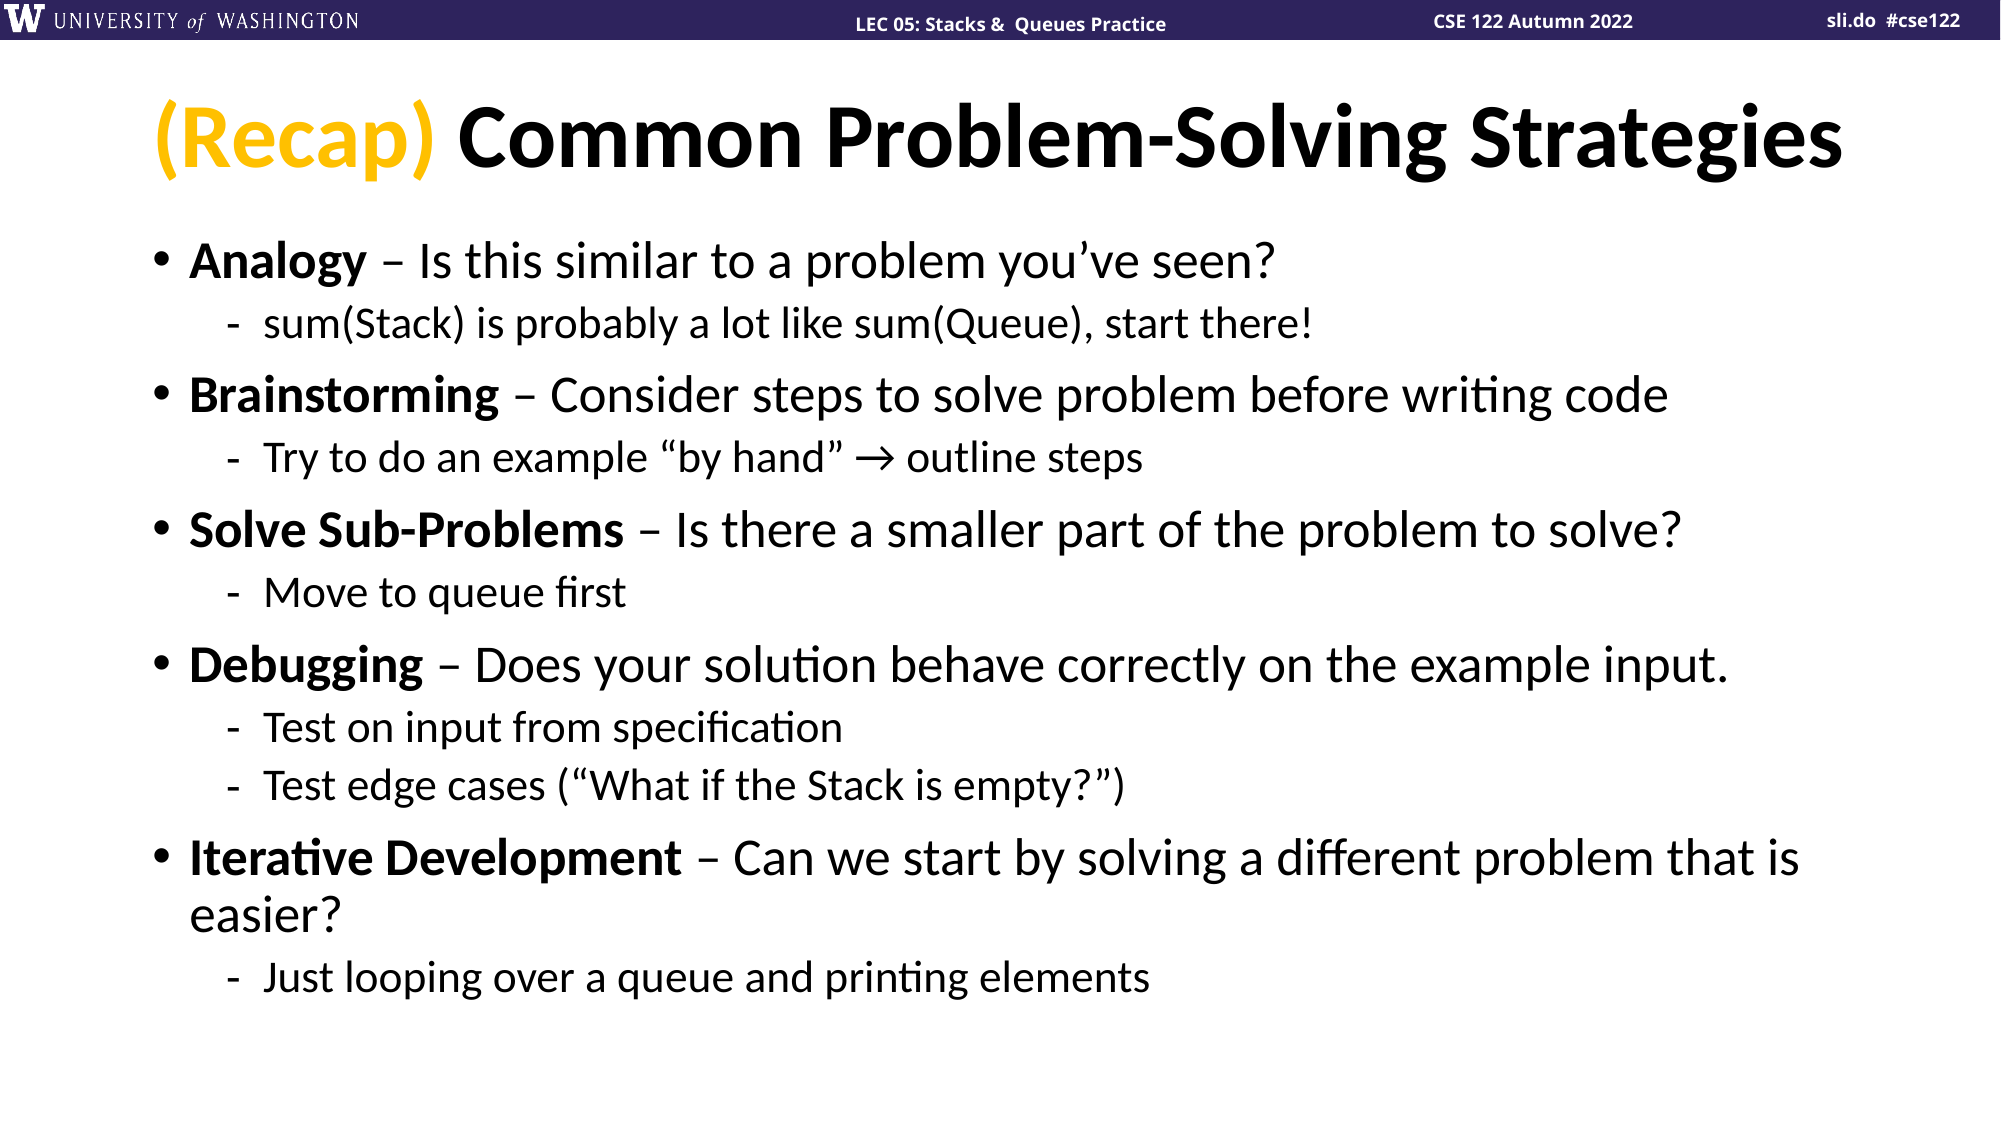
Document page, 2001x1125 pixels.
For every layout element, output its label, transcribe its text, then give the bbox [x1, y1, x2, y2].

title (Recap) Common Problem-Solving Strategies [137, 74, 1863, 200]
list Analogy – Is this similar to a problem you’ve seen? sum(Stack) is probably a lot like sum(Queue), start there! Brainstorming – Consider steps to solve problem before writing code Try to do an example “by hand” → outline steps Solve Sub-Problems – Is there a smaller part of the problem to solve? Move to queue first Debugging – Does your solution behave correctly on the example input. Test on input from specification Test edge cases (“What if the Stack is empty?”) Iterative Development – Can we start by solving a different problem that is easier? Just looping over a queue and printing elements [137, 224, 1863, 1014]
picture [4, 4, 358, 33]
